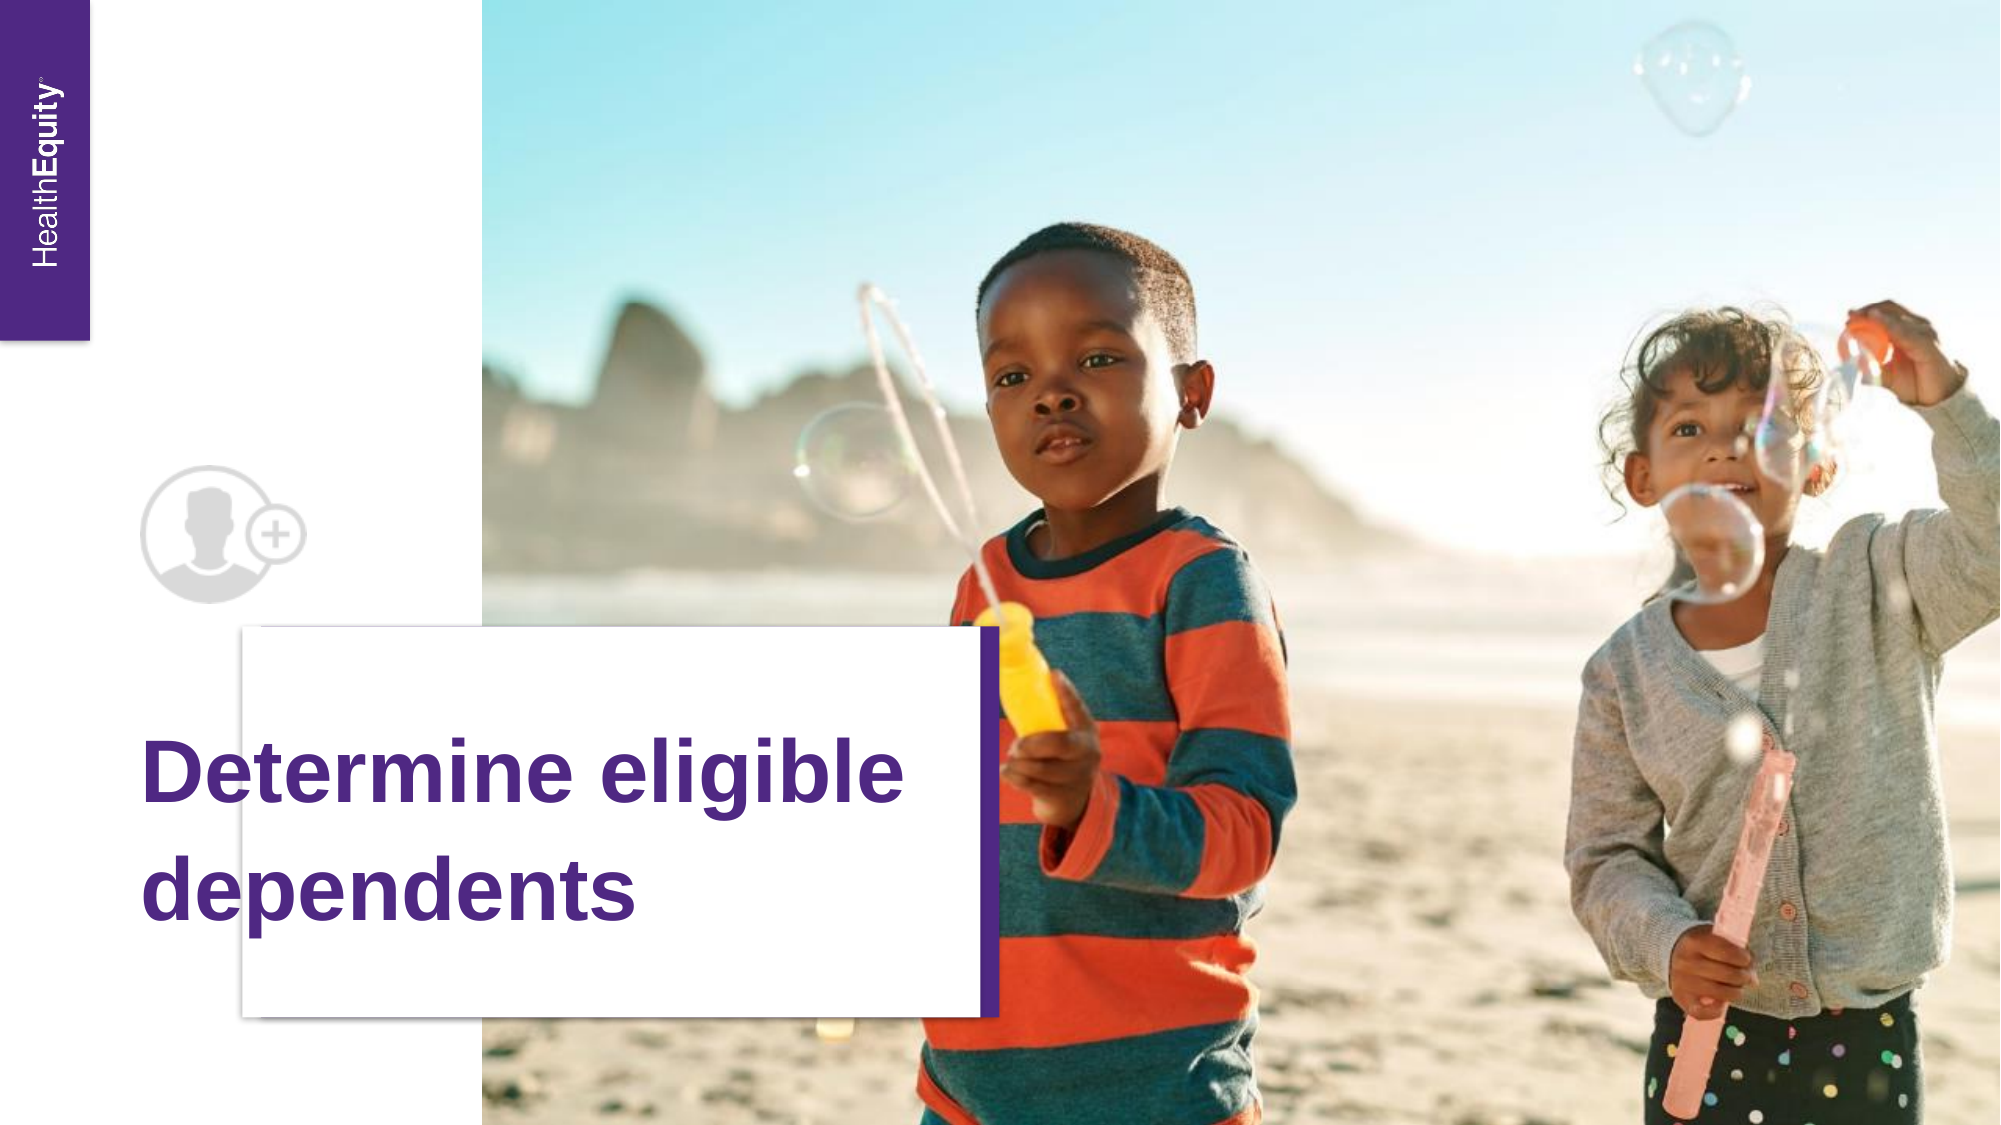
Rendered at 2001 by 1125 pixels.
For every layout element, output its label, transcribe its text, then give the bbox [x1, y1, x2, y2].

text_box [242, 626, 1000, 1018]
title Determine eligible dependents [140, 706, 237, 935]
picture [139, 464, 307, 605]
picture [33, 78, 64, 266]
picture [482, 0, 2000, 1125]
